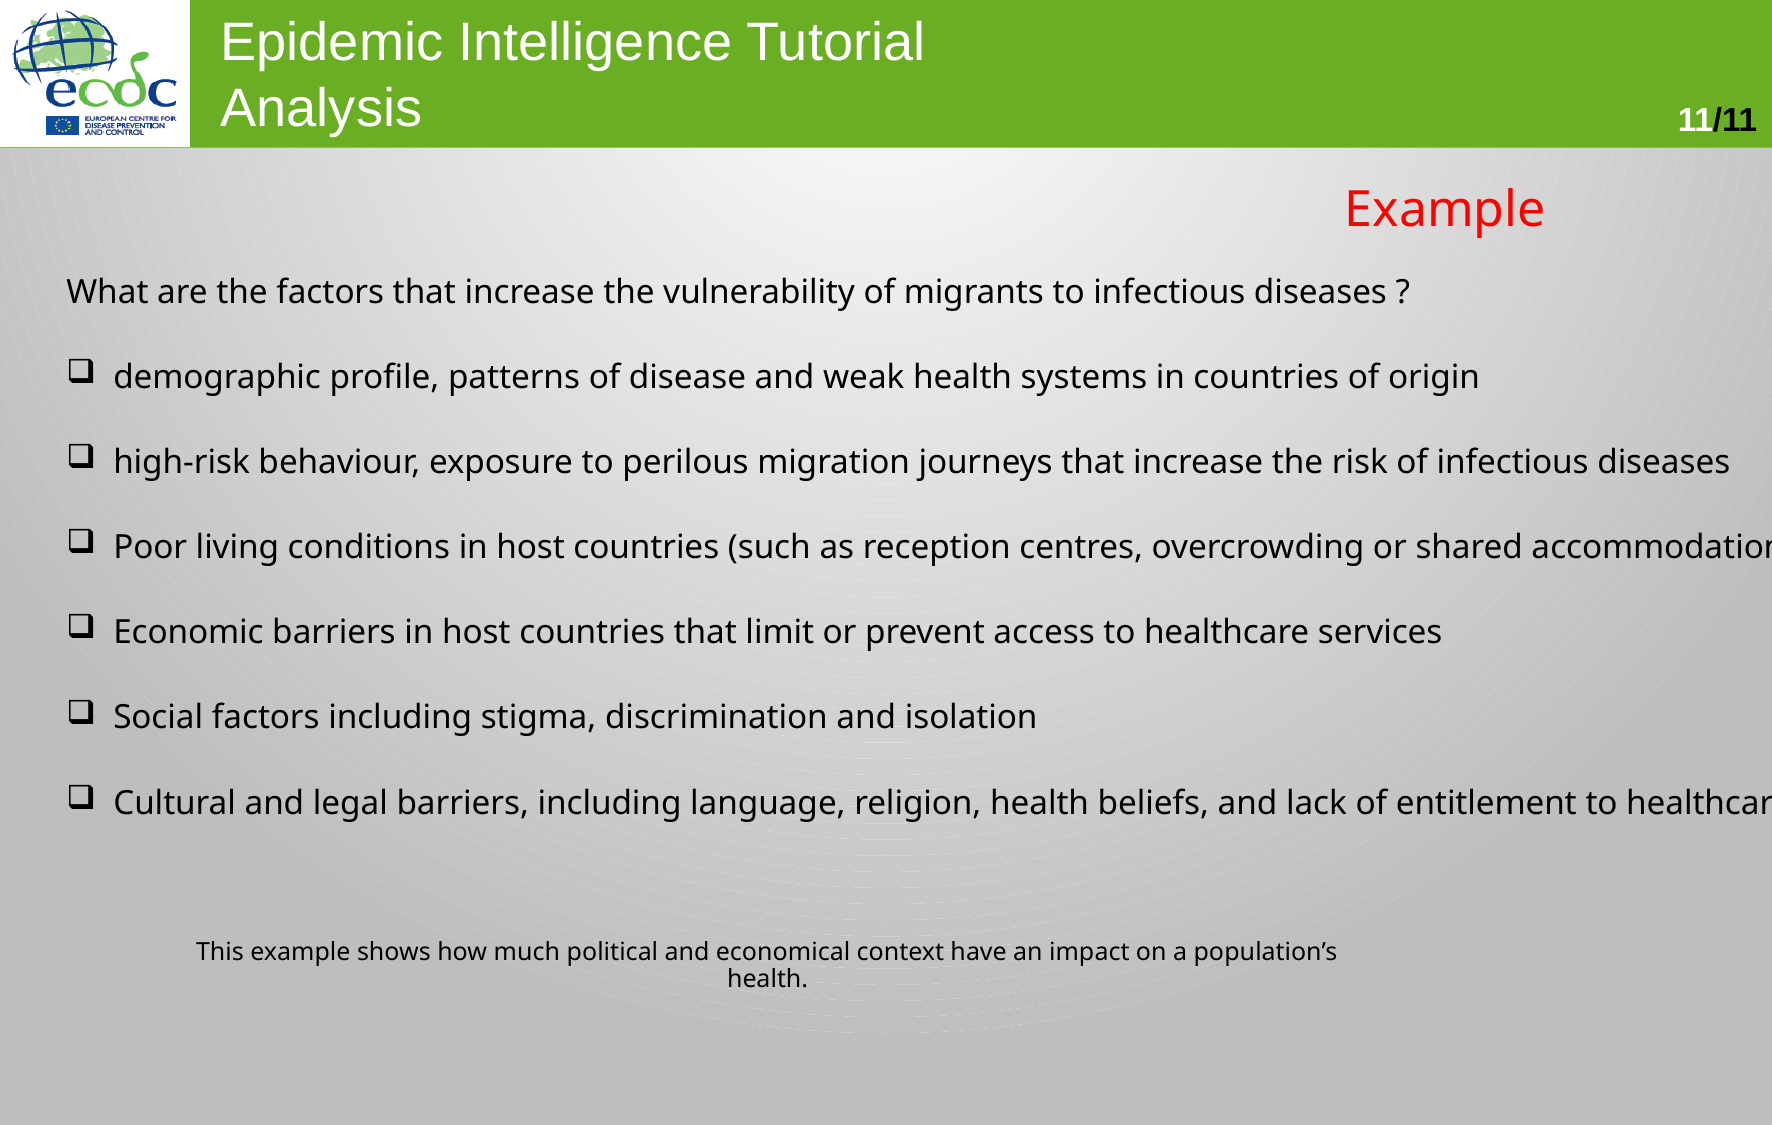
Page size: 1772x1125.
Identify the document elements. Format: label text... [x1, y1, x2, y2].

picture [0, 0, 190, 147]
text_box This example shows how much political and economical context have an impact on a population’s health. [140, 931, 1396, 1001]
text_box What are the factors that increase the vulnerability of migrants to infectious diseases ? demographic profile, patterns of disease and weak health systems in countries of origin high-risk behaviour, exposure to perilous migration journeys that increase the risk of infectious diseases Poor living conditions in host countries (such as reception centres, overcrowding or shared accommodation) Economic barriers in host countries that limit or prevent access to healthcare services Social factors including stigma, discrimination and isolation Cultural and legal barriers, including language, religion, health beliefs, and lack of entitlement to healthcare [51, 267, 1772, 829]
text_box Example [1330, 169, 1561, 244]
